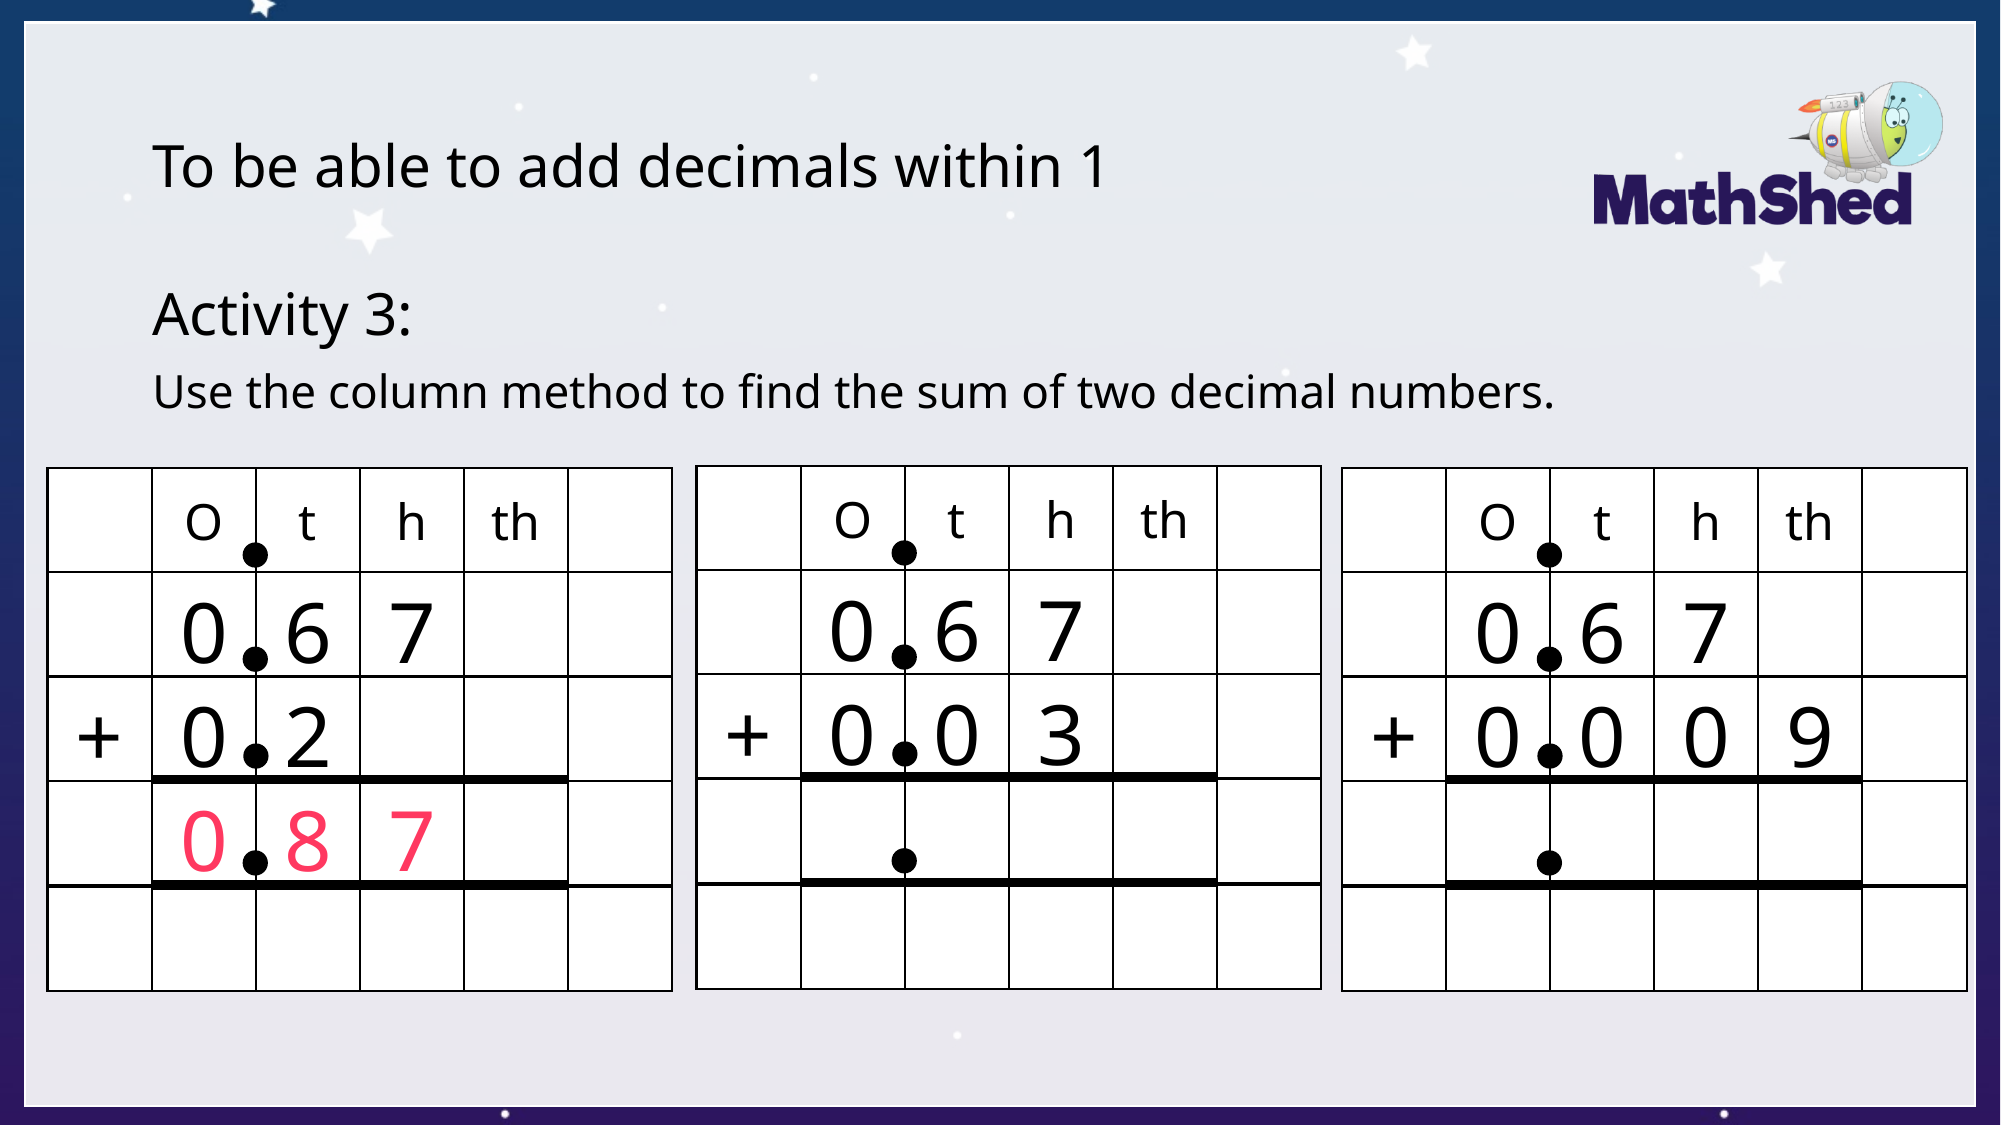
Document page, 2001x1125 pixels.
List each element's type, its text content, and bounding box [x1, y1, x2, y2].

text_box [1445, 780, 1549, 880]
text_box 0 [800, 673, 904, 772]
text_box [695, 569, 800, 673]
text_box [463, 890, 567, 992]
text_box [1008, 782, 1112, 878]
text_box 8 [255, 784, 359, 880]
list Activity 3: Use the column method to find the sum of two decimal numbers. [137, 277, 1863, 992]
text_box [1861, 467, 1968, 571]
text_box [567, 780, 673, 886]
picture [0, 0, 2001, 1125]
text_box [1112, 569, 1216, 673]
title To be able to add decimals within 1 [137, 59, 1578, 277]
text_box [46, 780, 151, 886]
text_box [567, 675, 673, 780]
text_box O [1445, 467, 1549, 571]
text_box [800, 884, 904, 990]
text_box [567, 571, 673, 675]
text_box 0 [151, 675, 255, 775]
text_box 0 [1445, 571, 1549, 675]
text_box [1445, 886, 1549, 992]
text_box 6 [255, 571, 359, 675]
text_box [242, 542, 268, 568]
text_box 0 [1445, 675, 1549, 775]
text_box th [463, 467, 567, 571]
text_box h [1008, 465, 1112, 569]
text_box 7 [1008, 569, 1112, 673]
text_box [1653, 890, 1757, 992]
text_box [1341, 467, 1445, 571]
text_box [359, 675, 463, 775]
text_box [1757, 784, 1861, 880]
text_box [1008, 887, 1112, 990]
text_box [1537, 743, 1563, 769]
text_box [463, 571, 567, 675]
text_box 7 [1653, 571, 1757, 675]
text_box + [46, 675, 151, 780]
text_box [1861, 780, 1968, 886]
text_box t [255, 467, 359, 571]
text_box O [800, 465, 904, 569]
text_box th [1112, 465, 1216, 569]
text_box [567, 886, 673, 992]
text_box [891, 644, 917, 670]
text_box [46, 467, 151, 571]
text_box [800, 778, 904, 878]
text_box [46, 571, 151, 675]
text_box O [151, 467, 255, 571]
text_box [1861, 675, 1968, 780]
text_box h [359, 467, 463, 571]
text_box 6 [1549, 571, 1653, 675]
text_box [1112, 887, 1216, 990]
text_box + [1341, 675, 1445, 780]
text_box [1757, 890, 1861, 992]
text_box [1341, 571, 1445, 675]
text_box [151, 886, 255, 992]
text_box [1341, 886, 1445, 992]
text_box [1549, 890, 1653, 992]
text_box [891, 848, 917, 874]
text_box [567, 467, 673, 571]
text_box 0 [904, 673, 1008, 772]
text_box 6 [904, 569, 1008, 673]
text_box 7 [359, 571, 463, 675]
text_box [1216, 465, 1322, 569]
text_box t [904, 465, 1008, 569]
text_box [695, 884, 800, 990]
text_box [46, 886, 151, 992]
text_box [695, 778, 800, 884]
text_box [243, 743, 269, 769]
text_box [892, 741, 918, 767]
text_box [1536, 646, 1563, 672]
text_box 0 [151, 780, 255, 880]
text_box 0 [1549, 675, 1653, 775]
text_box 3 [1008, 673, 1112, 772]
text_box [1536, 542, 1563, 568]
text_box th [1757, 467, 1861, 571]
text_box 0 [800, 569, 904, 673]
text_box h [1653, 467, 1757, 571]
text_box [463, 675, 567, 775]
text_box [1536, 850, 1563, 876]
text_box [1653, 784, 1757, 880]
text_box 7 [359, 784, 463, 880]
text_box [242, 646, 268, 672]
text_box [1861, 571, 1968, 675]
text_box [904, 782, 1008, 878]
text_box + [695, 673, 800, 778]
text_box [359, 890, 463, 992]
text_box [1112, 673, 1216, 772]
text_box [1112, 782, 1216, 878]
text_box 2 [255, 675, 359, 775]
text_box [695, 465, 800, 569]
text_box [255, 890, 359, 992]
text_box [1861, 886, 1968, 992]
text_box 0 [151, 571, 255, 675]
text_box [1216, 673, 1322, 778]
text_box [1757, 571, 1861, 675]
text_box t [1549, 467, 1653, 571]
text_box 9 [1757, 675, 1861, 775]
text_box [1341, 780, 1445, 886]
text_box [1216, 778, 1322, 884]
text_box [242, 850, 268, 876]
text_box [463, 784, 567, 880]
text_box [1216, 884, 1322, 990]
text_box 0 [1653, 675, 1757, 775]
text_box [1216, 569, 1322, 673]
text_box [1549, 784, 1653, 880]
text_box [891, 540, 917, 566]
text_box [904, 887, 1008, 990]
